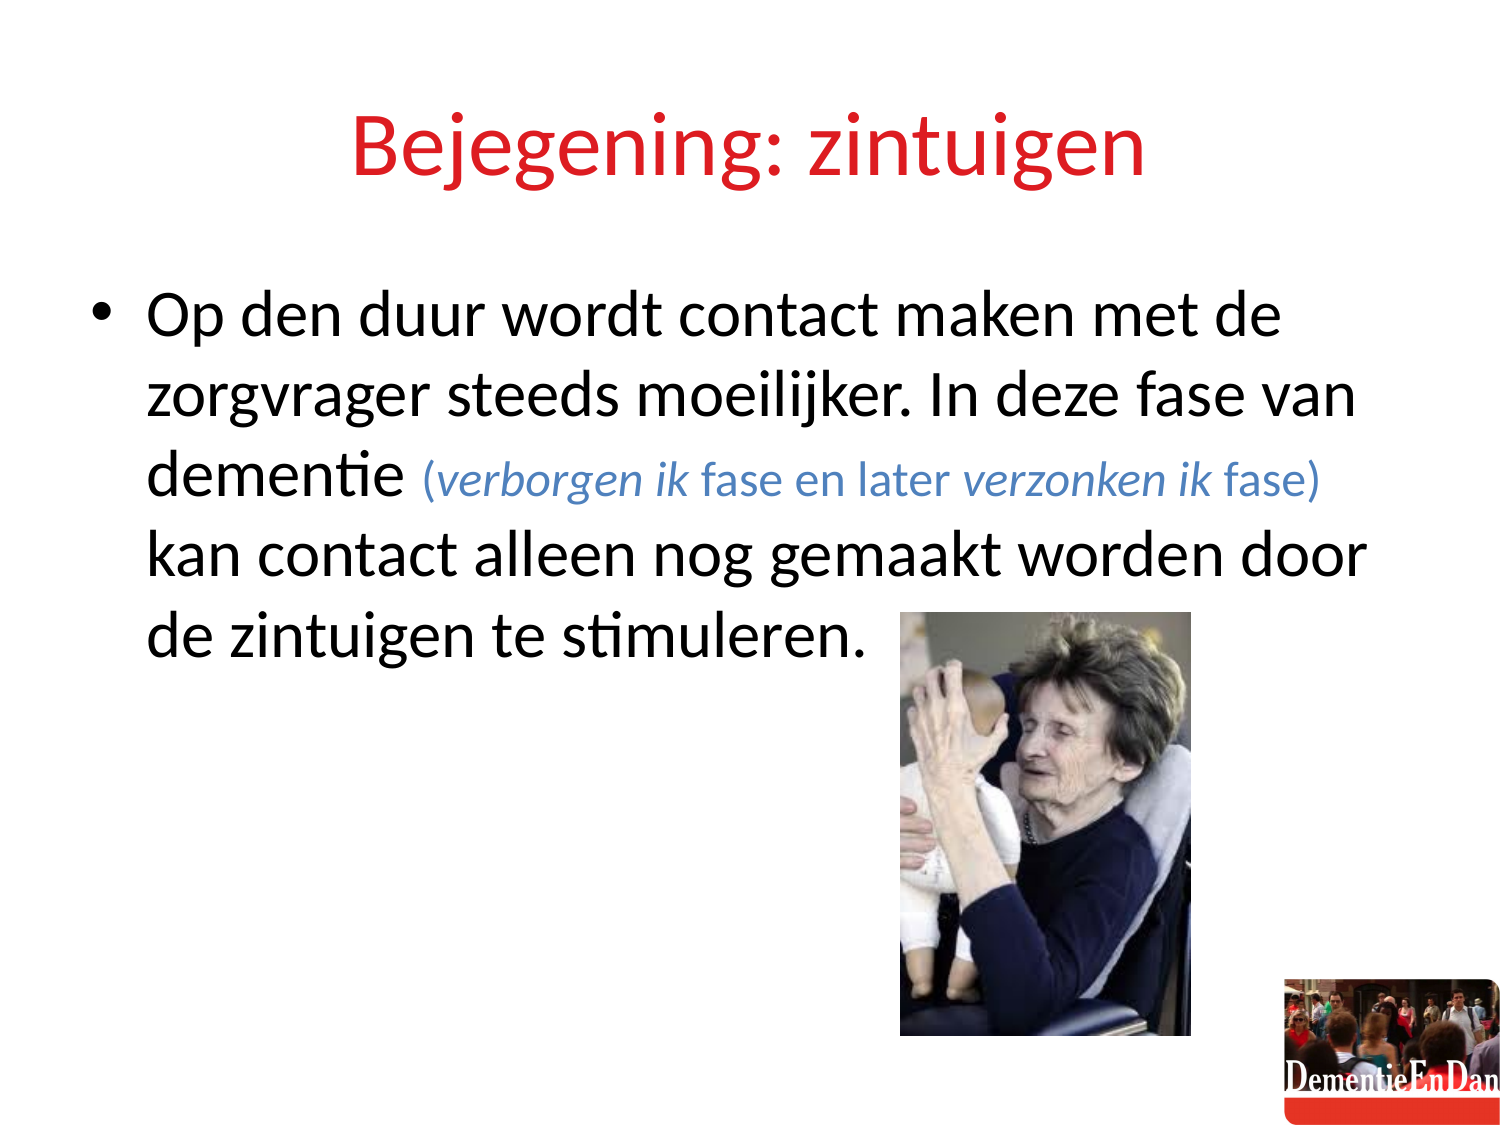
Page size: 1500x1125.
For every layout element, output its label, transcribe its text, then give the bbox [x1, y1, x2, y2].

picture [1283, 979, 1500, 1125]
list Op den duur wordt contact maken met de zorgvrager steeds moeilijker. In deze fase van dementie (verborgen ik fase en later verzonken ik fase) kan contact alleen nog gemaakt worden door de zintuigen te stimuleren. [75, 262, 1425, 713]
title Bejegening: zintuigen [75, 45, 1425, 233]
picture [899, 612, 1191, 1037]
